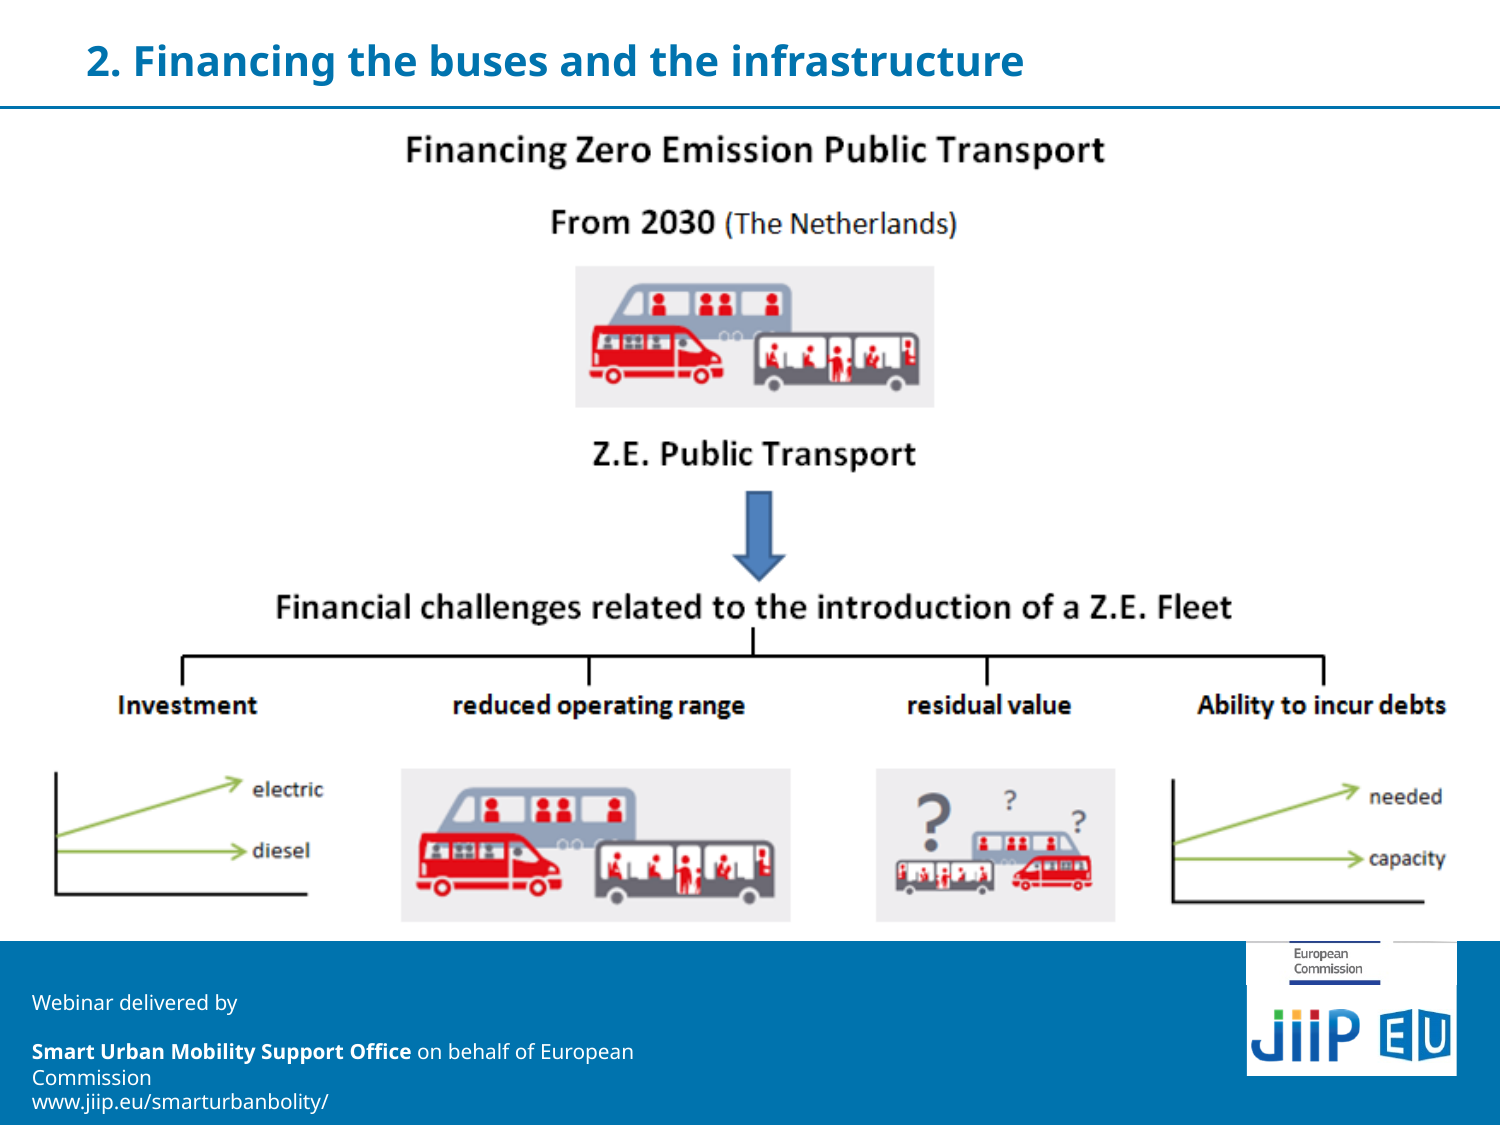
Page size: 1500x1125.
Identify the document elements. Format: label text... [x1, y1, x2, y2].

text_box [0, 941, 1500, 1125]
text_box [1246, 941, 1458, 1077]
picture [1369, 1009, 1455, 1063]
picture [1251, 1009, 1360, 1063]
text_box 2. Financing the buses and the infrastructure [71, 27, 1097, 93]
text_box Webinar delivered by Smart Urban Mobility Support Office on behalf of European Commission www.jiip.eu/smarturbanbolity/ [17, 981, 750, 1122]
picture [0, 120, 1500, 985]
